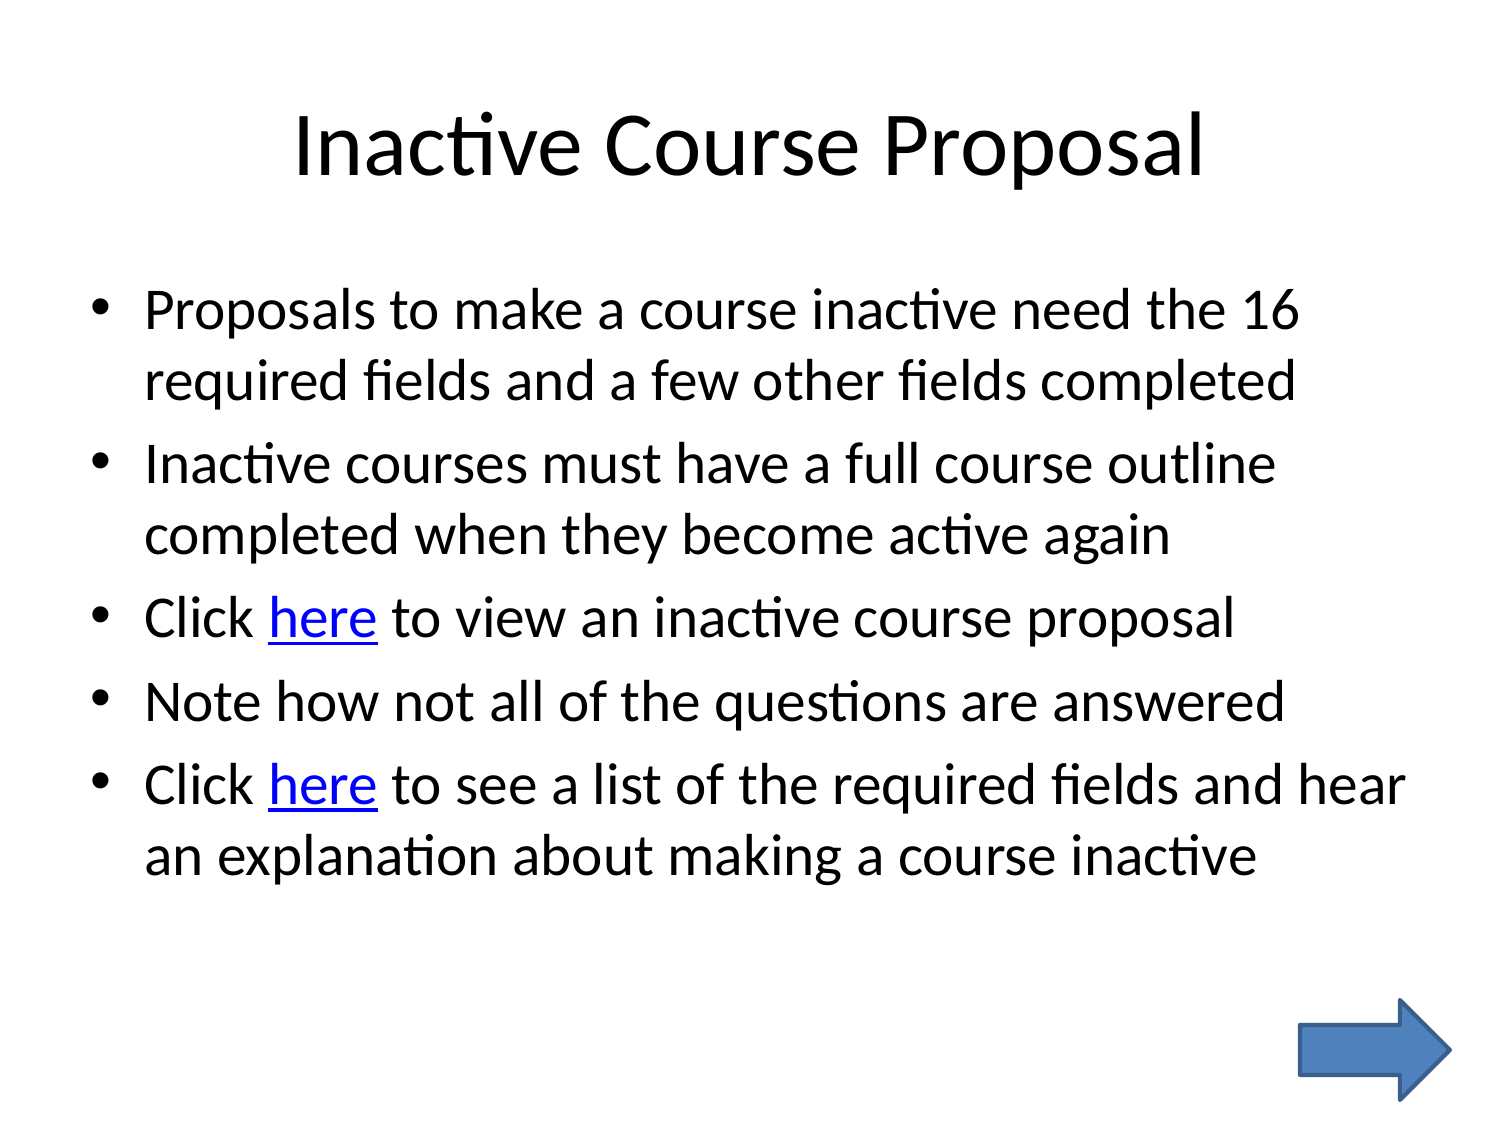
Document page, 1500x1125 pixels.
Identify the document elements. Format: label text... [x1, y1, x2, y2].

text_box [1297, 998, 1453, 1102]
title Inactive Course Proposal [75, 45, 1425, 233]
list Proposals to make a course inactive need the 16 required fields and a few other fields completed Inactive courses must have a full course outline completed when they become active again Click here to view an inactive course proposal Note how not all of the questions are answered Click here to see a list of the required fields and hear an explanation about making a course inactive [75, 262, 1425, 950]
